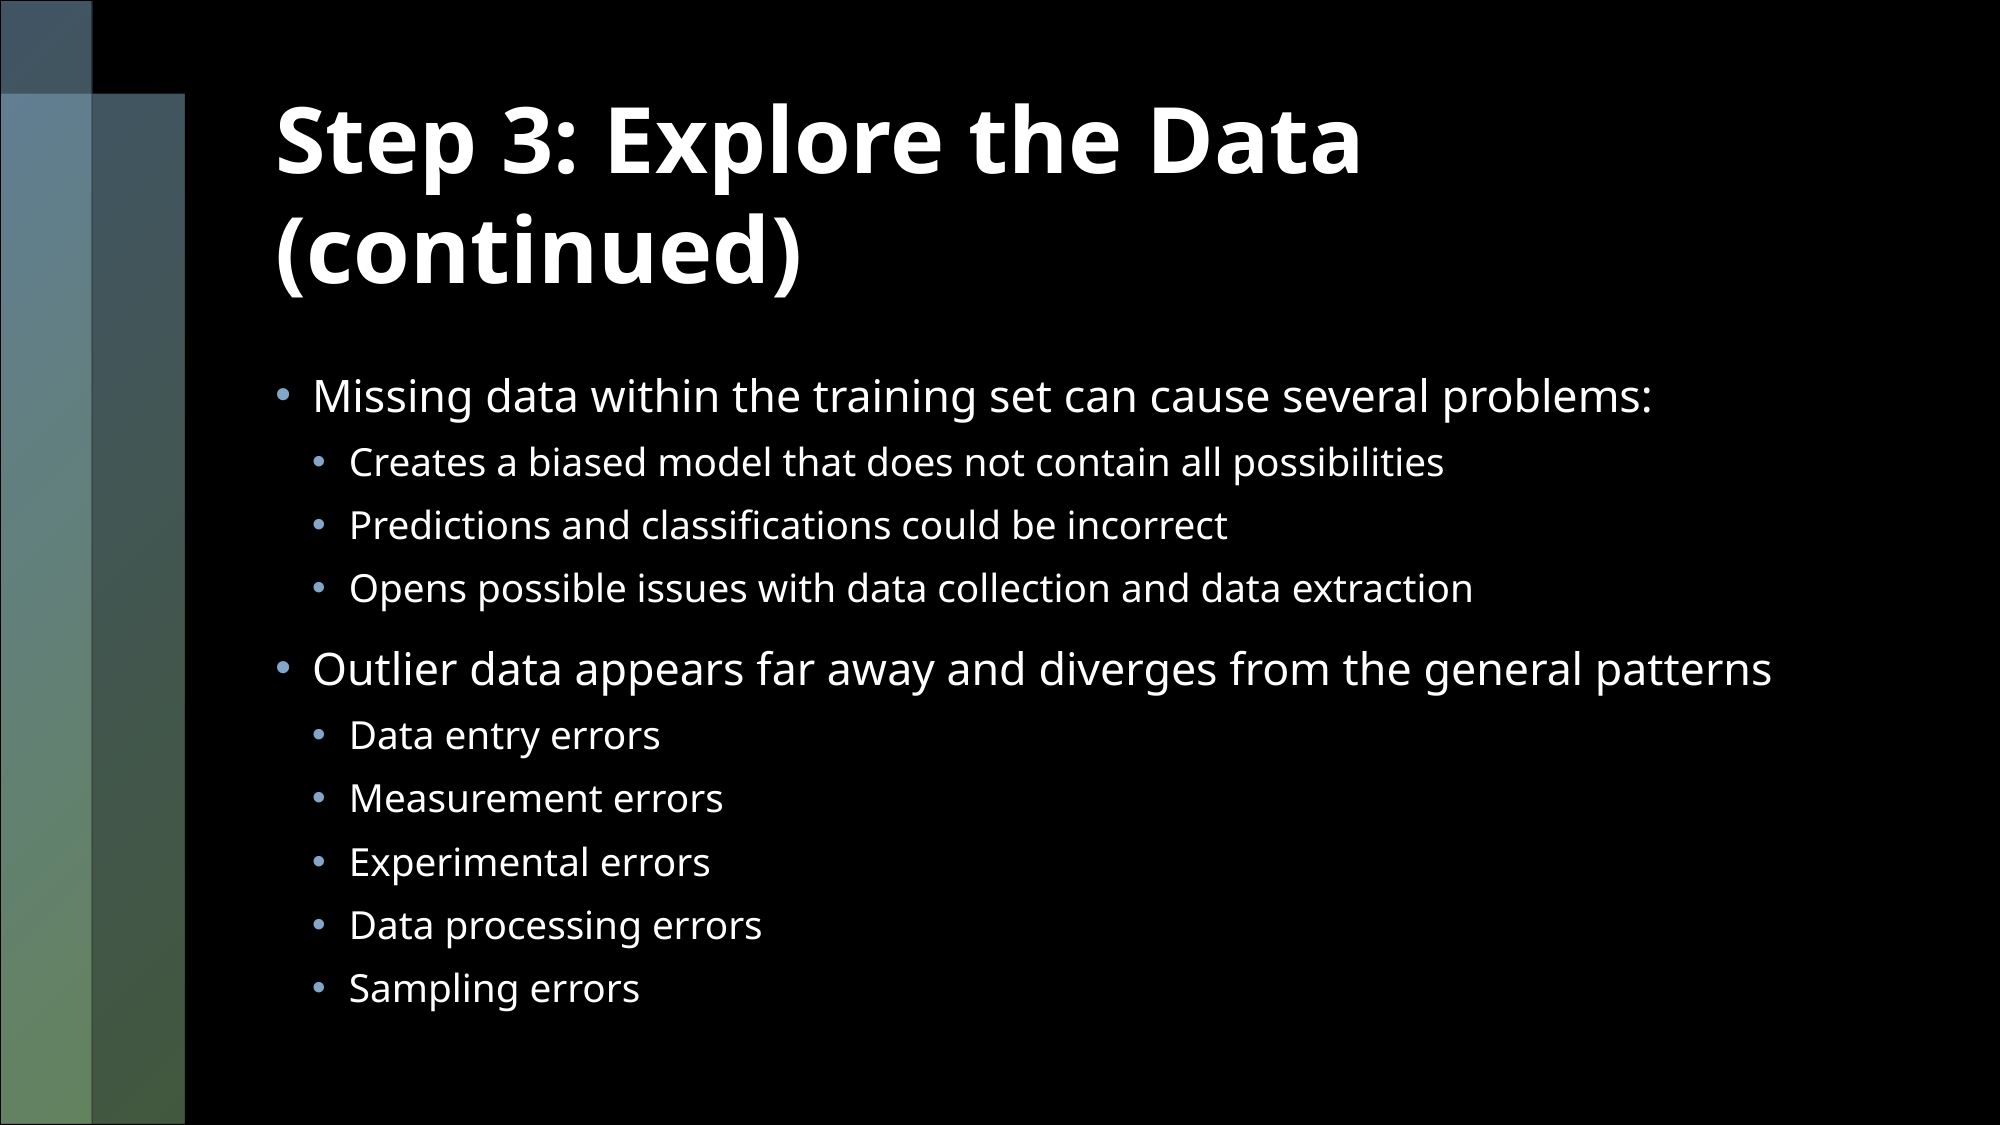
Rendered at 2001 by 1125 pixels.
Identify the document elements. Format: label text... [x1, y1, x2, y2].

list Missing data within the training set can cause several problems: Creates a biased model that does not contain all possibilities Predictions and classifications could be incorrect Opens possible issues with data collection and data extraction Outlier data appears far away and diverges from the general patterns Data entry errors Measurement errors Experimental errors Data processing errors Sampling errors [260, 354, 1817, 1073]
title Step 3: Explore the Data (continued) [260, 74, 1817, 329]
